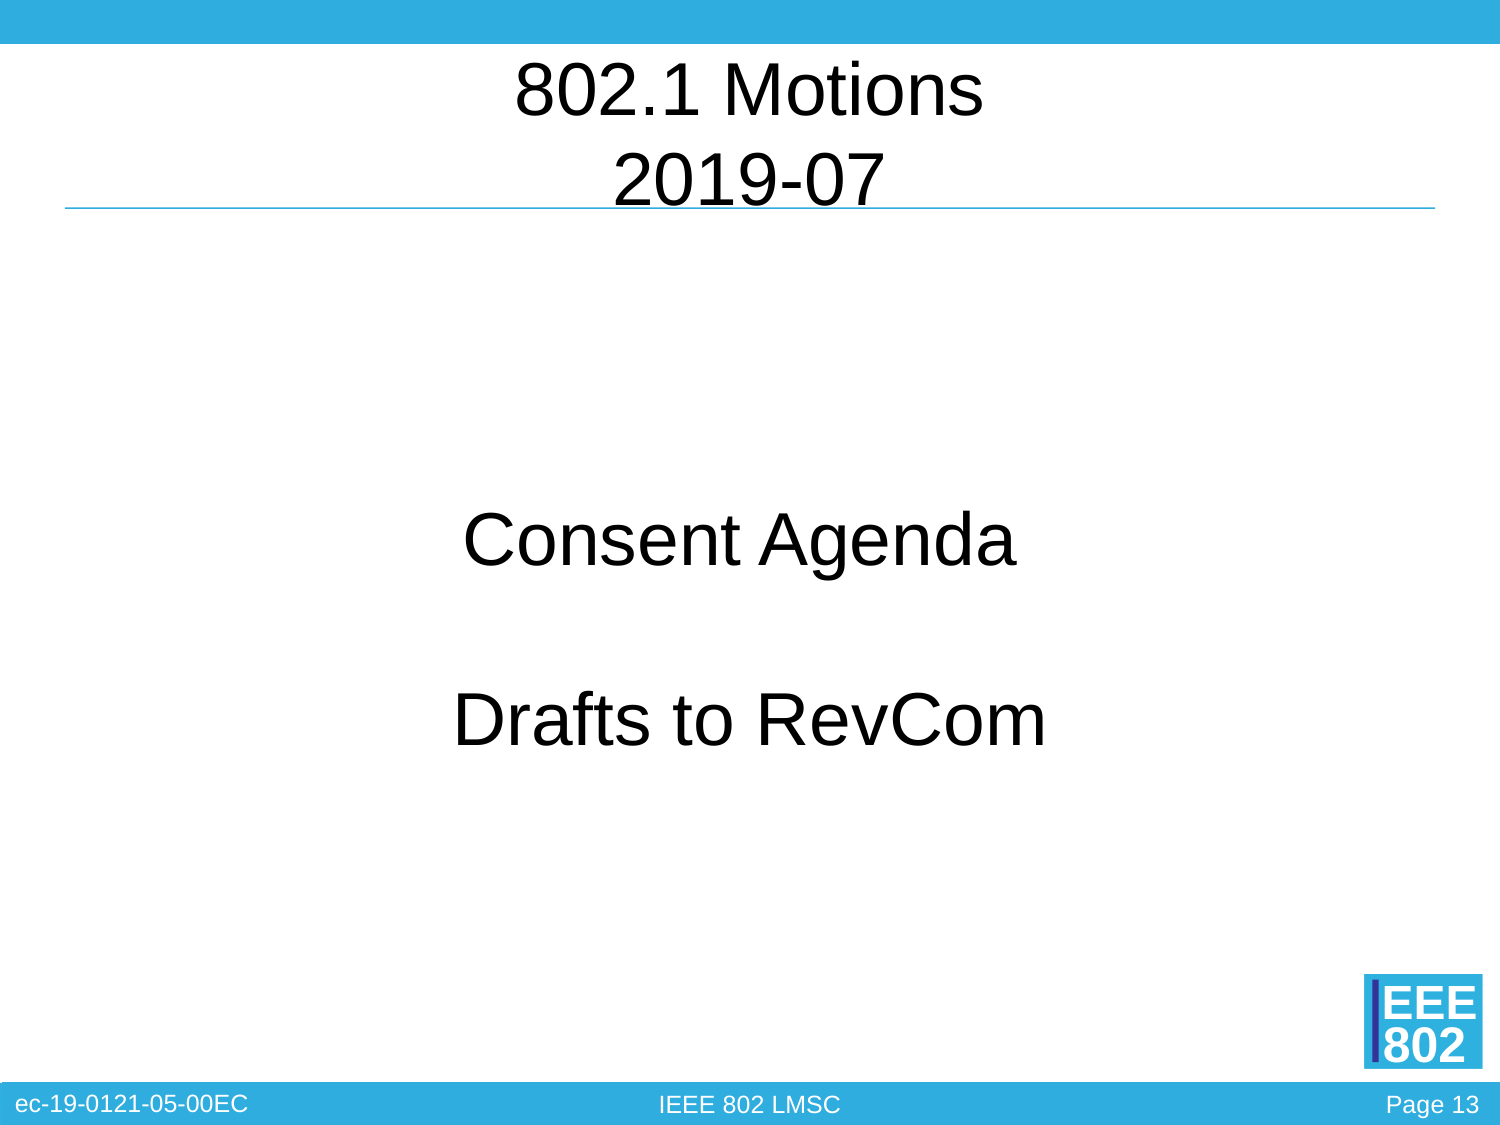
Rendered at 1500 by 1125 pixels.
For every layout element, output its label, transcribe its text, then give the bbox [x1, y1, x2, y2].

title 802.1 Motions 2019-07 Consent Agenda Drafts to RevCom [112, 324, 1388, 567]
